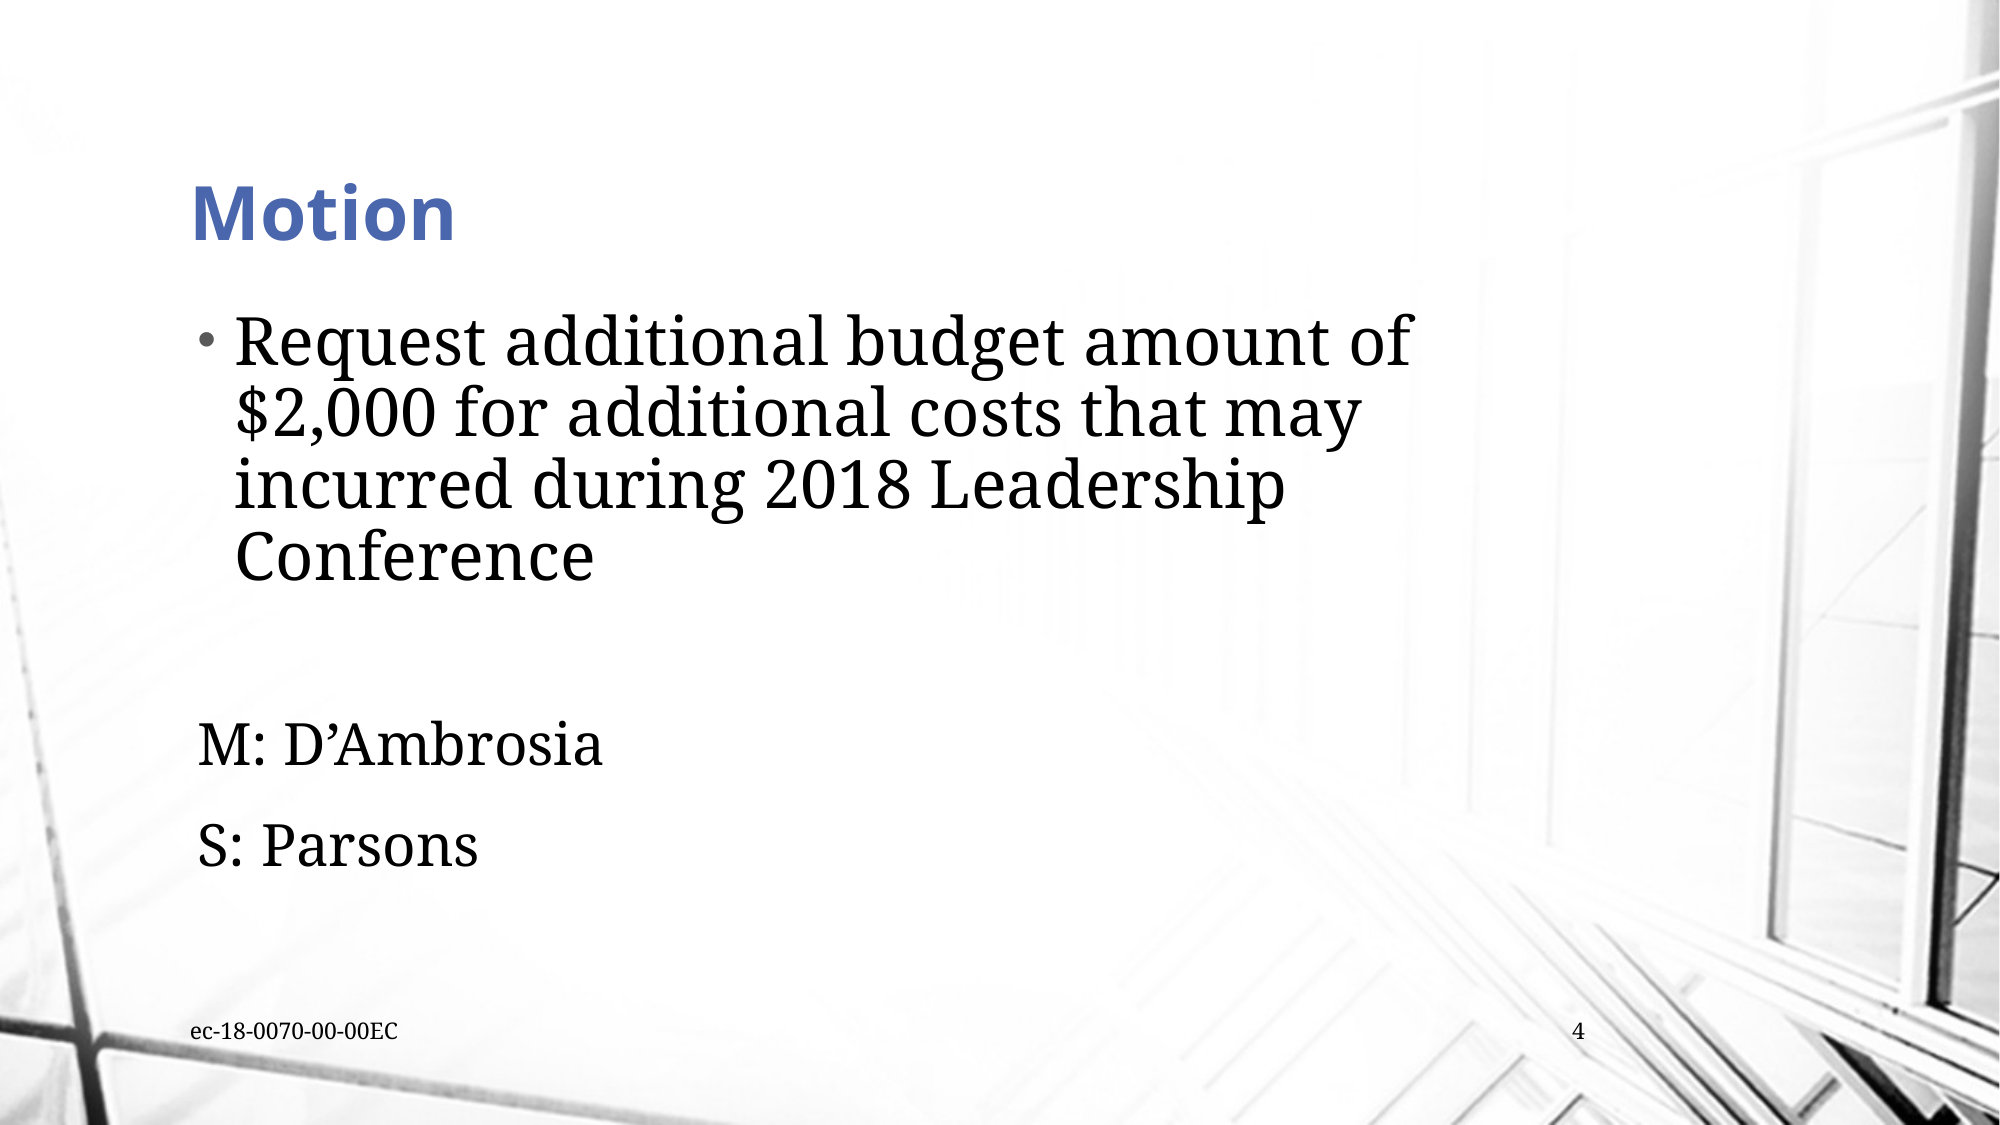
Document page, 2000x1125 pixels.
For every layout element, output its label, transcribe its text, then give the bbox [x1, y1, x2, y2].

list Request additional budget amount of $2,000 for additional costs that may incurred during 2018 Leadership Conference M: D’Ambrosia S: Parsons [174, 299, 1600, 988]
picture [0, 0, 2000, 1125]
slide_number 4 [1399, 1009, 1600, 1055]
title Motion [174, 87, 1600, 263]
footer ec-18-0070-00-00EC [174, 1009, 1103, 1055]
